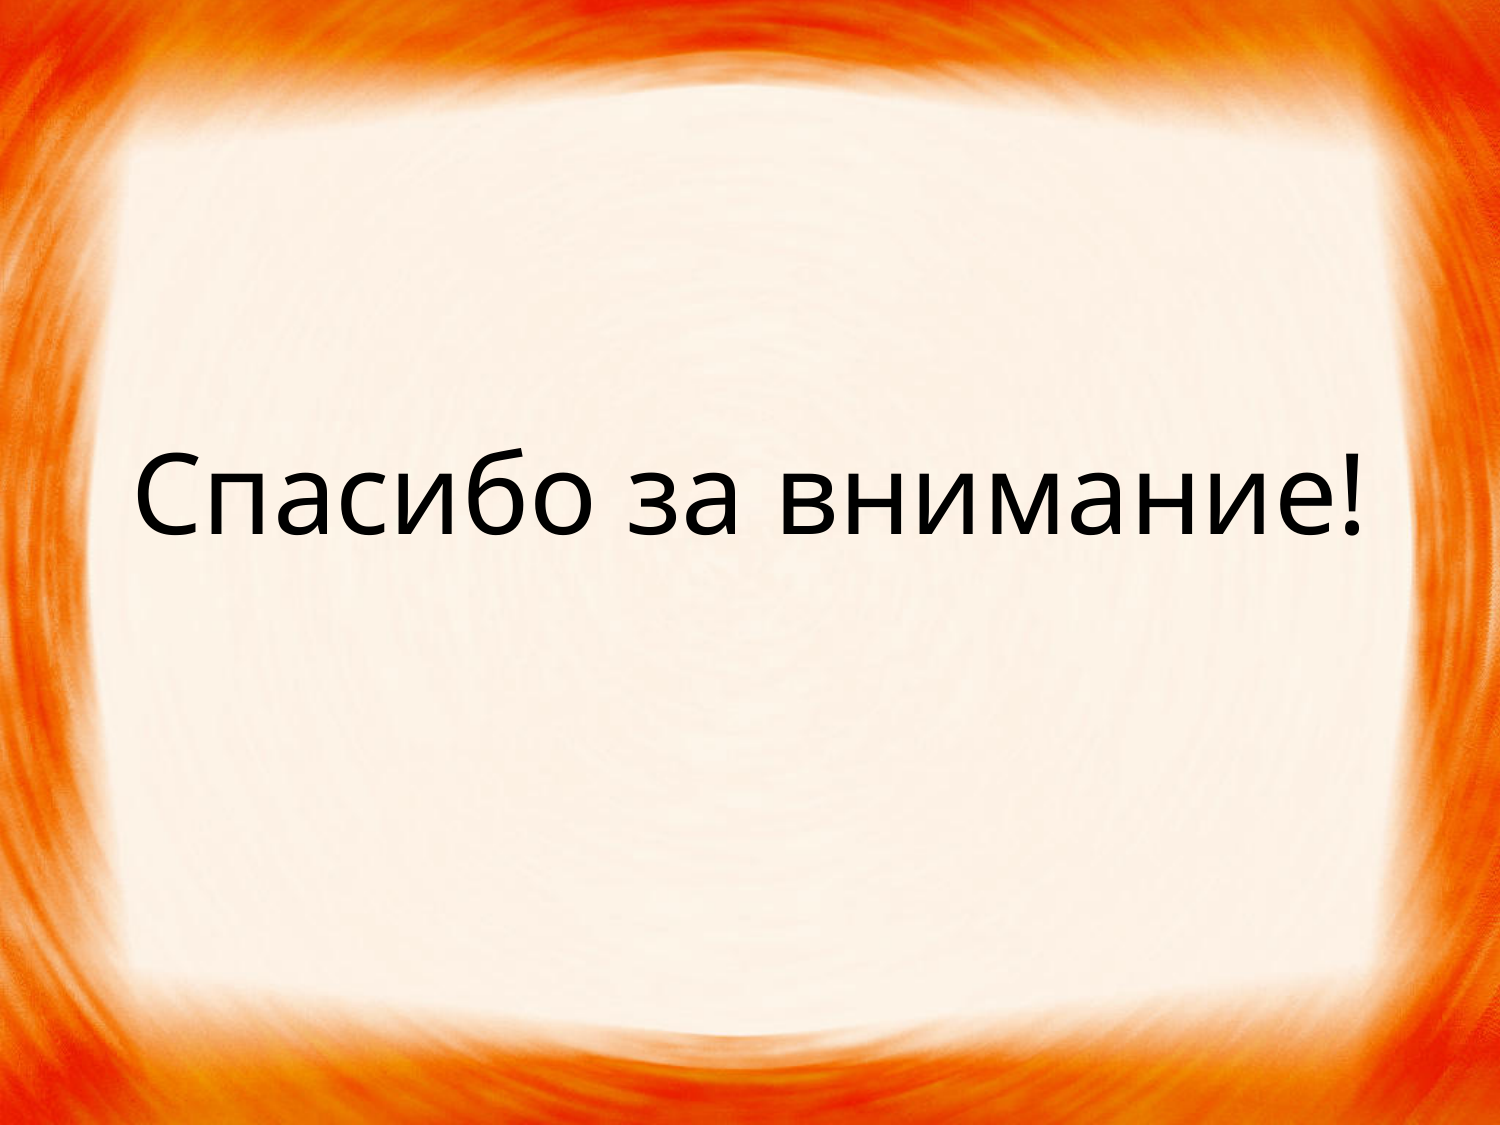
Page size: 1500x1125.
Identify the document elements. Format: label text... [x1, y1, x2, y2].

list Спасибо за внимание! [75, 125, 1425, 1005]
picture [0, 0, 1500, 1125]
